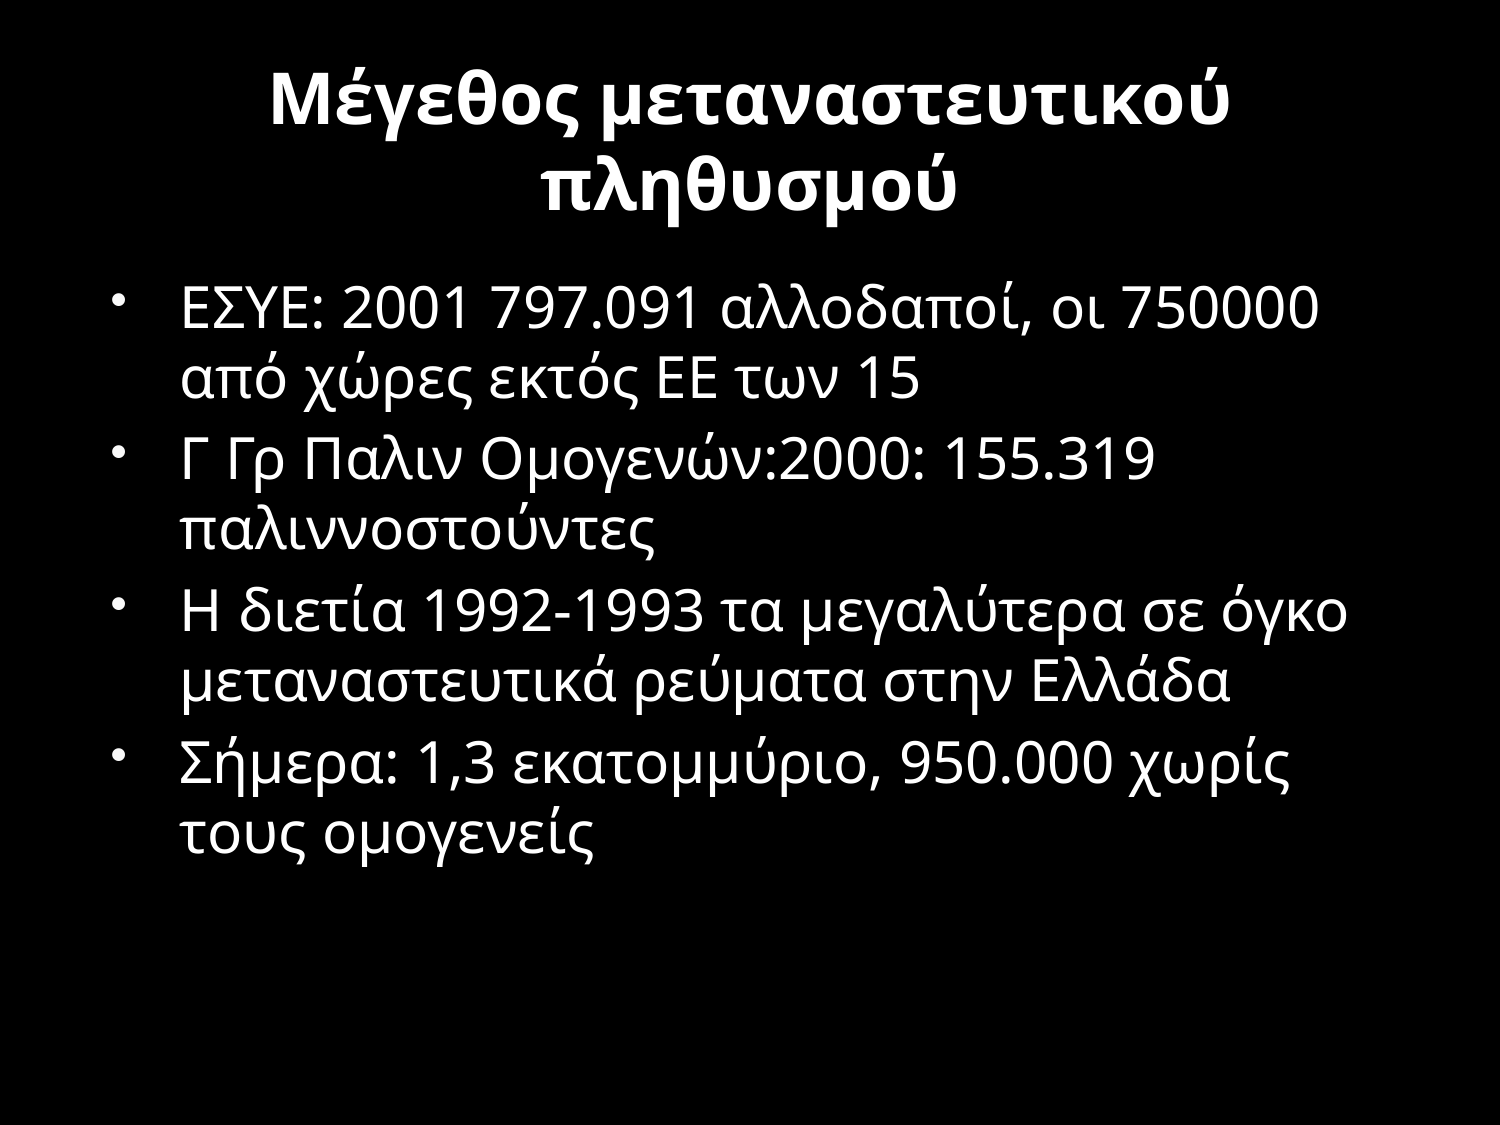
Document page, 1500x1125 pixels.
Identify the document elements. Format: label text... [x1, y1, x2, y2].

title Μέγεθος μεταναστευτικού πληθυσμού [75, 45, 1425, 233]
list ΕΣΥΕ: 2001 797.091 αλλοδαποί, οι 750000 από χώρες εκτός ΕΕ των 15 Γ Γρ Παλιν Ομογενών:2000: 155.319 παλιννοστούντες Η διετία 1992-1993 τα μεγαλύτερα σε όγκο μεταναστευτικά ρεύματα στην Ελλάδα Σήμερα: 1,3 εκατομμύριο, 950.000 χωρίς τους ομογενείς [75, 262, 1425, 1035]
